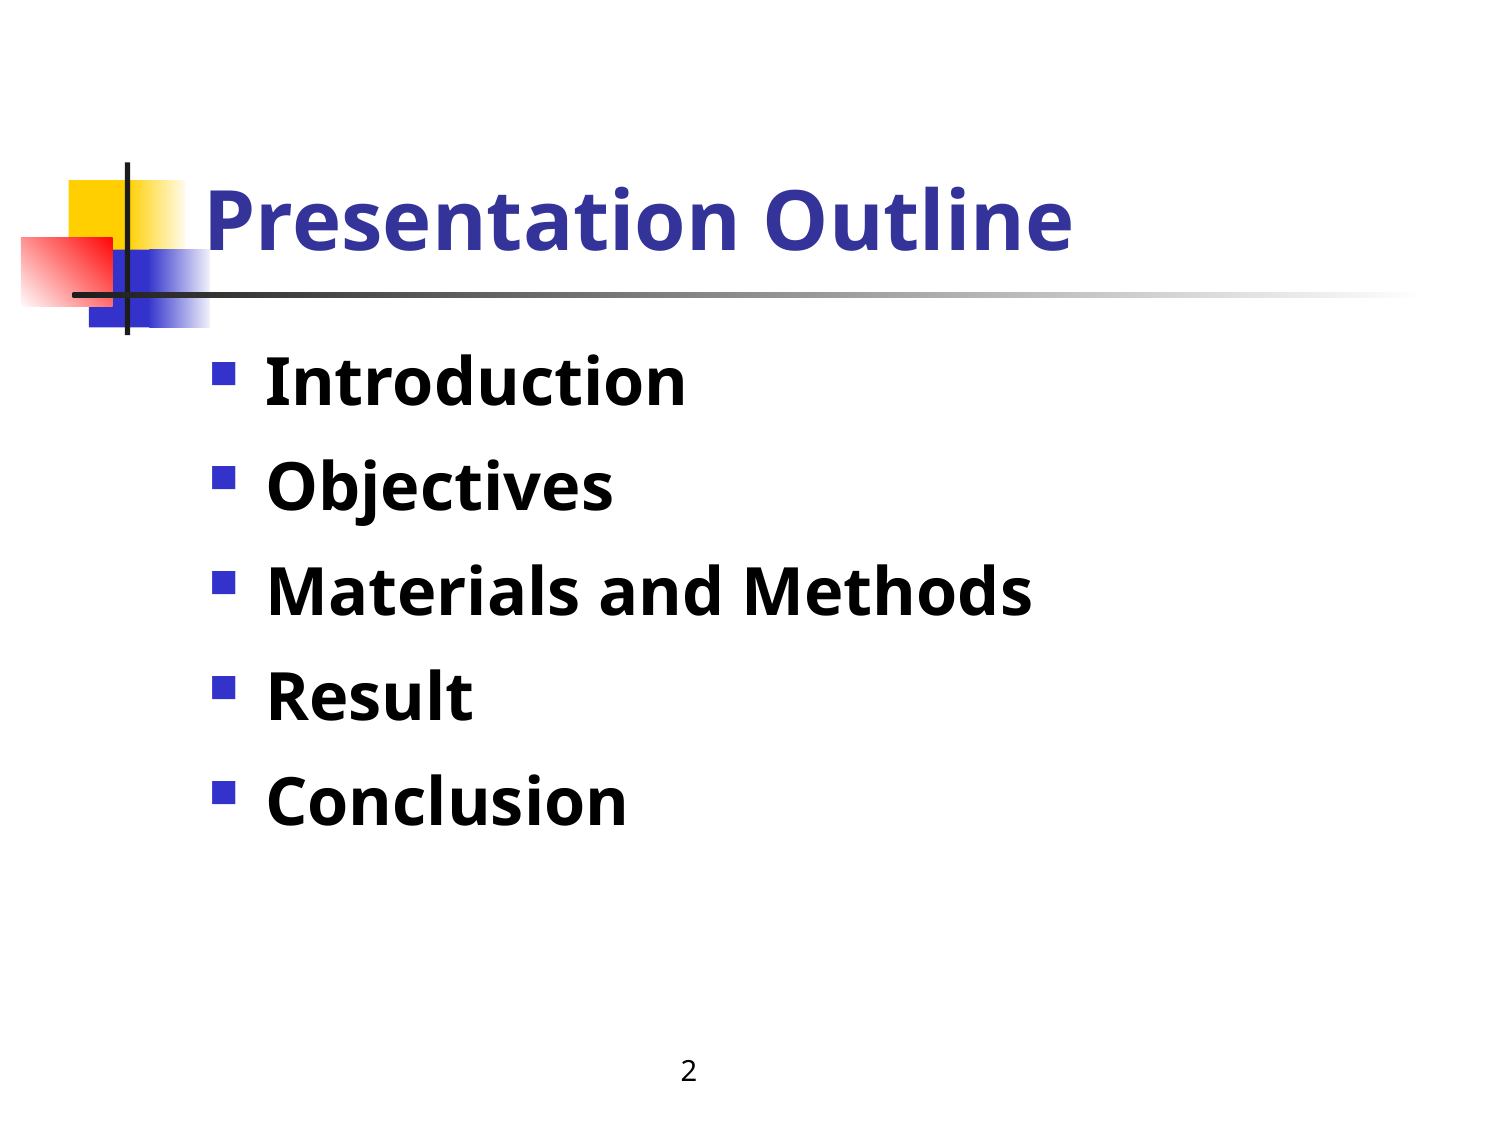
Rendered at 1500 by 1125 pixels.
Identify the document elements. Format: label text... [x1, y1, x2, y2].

slide_number 2 [287, 1024, 713, 1100]
title Presentation Outline [188, 35, 1468, 275]
list Introduction Objectives Materials and Methods Result Conclusion [193, 331, 1469, 1006]
